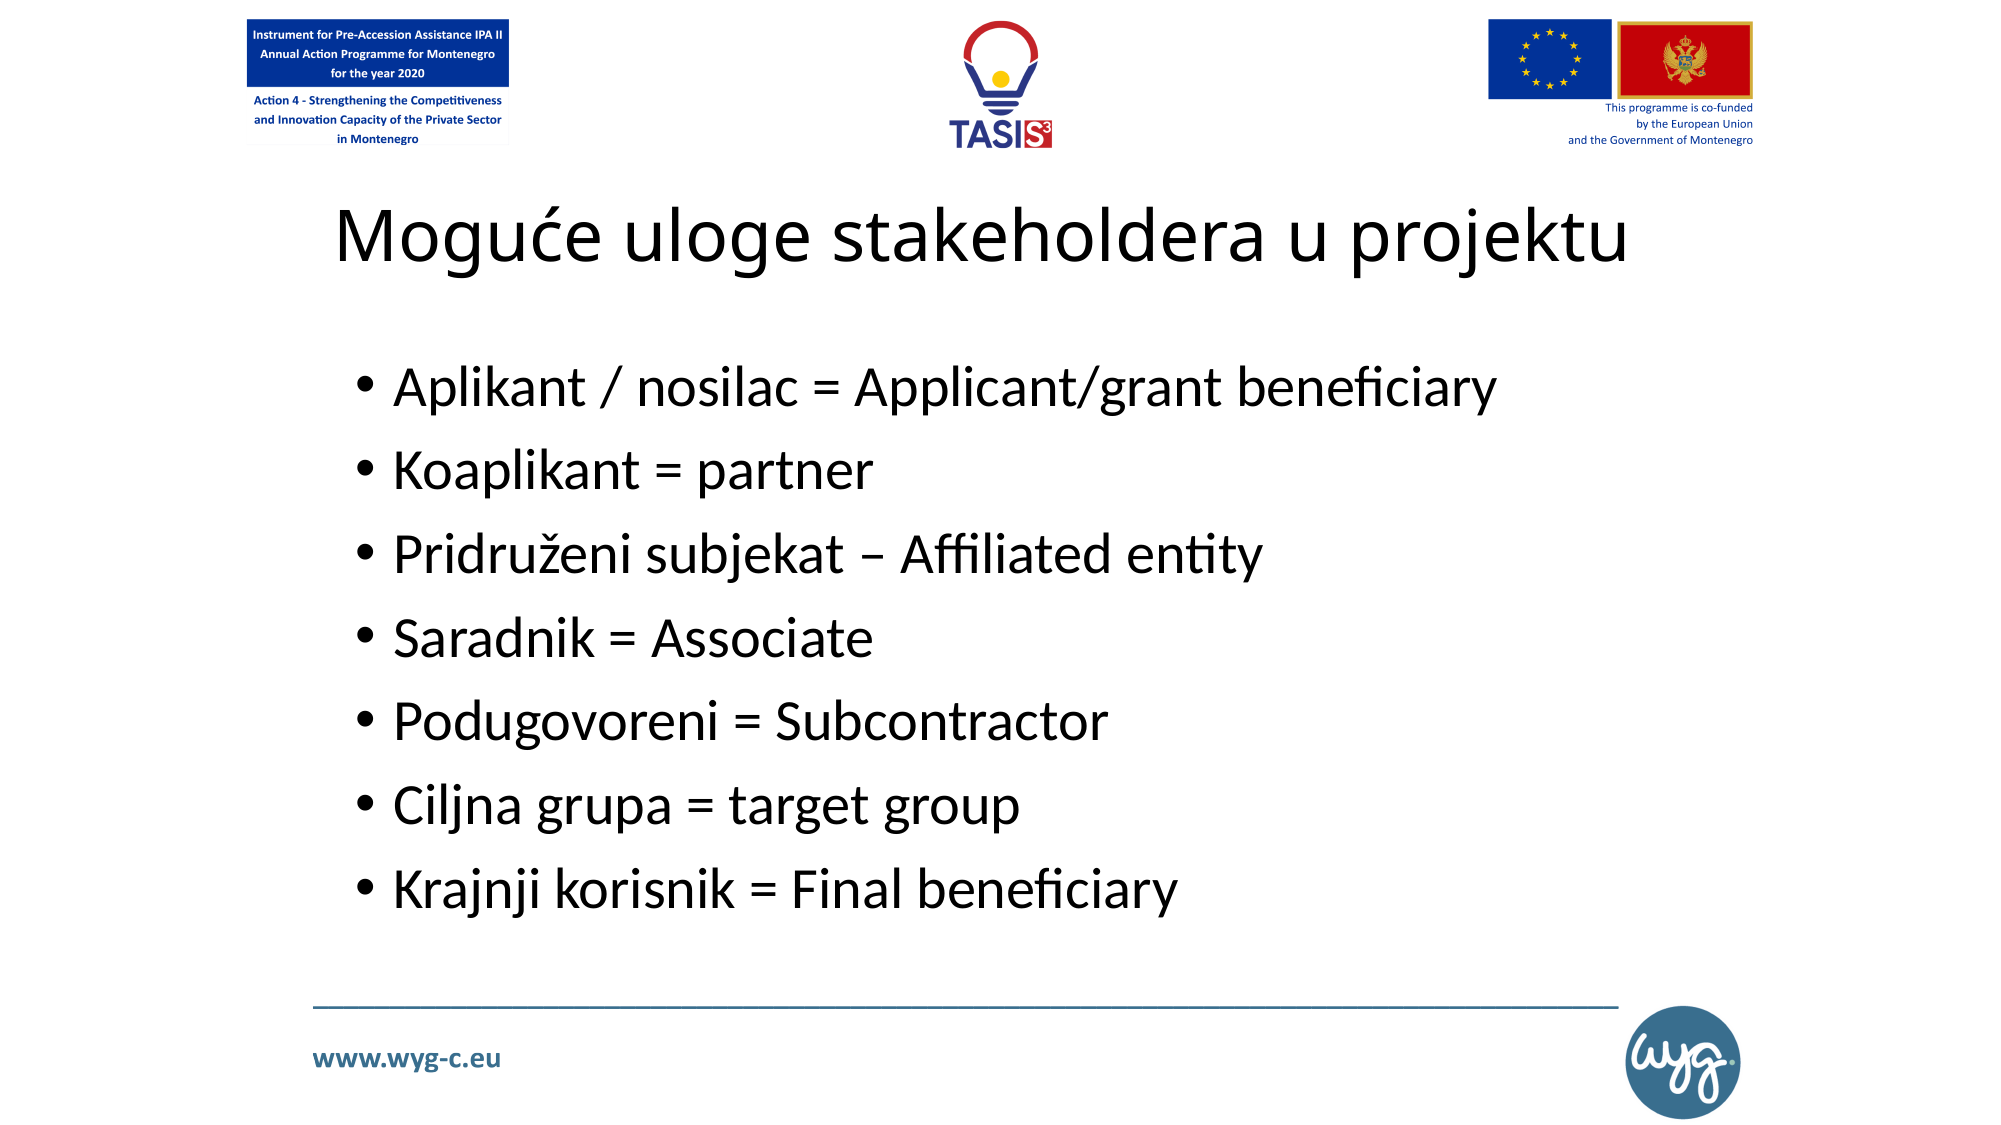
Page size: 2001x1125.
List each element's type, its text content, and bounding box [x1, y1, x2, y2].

picture [312, 1000, 1743, 1125]
picture [246, 19, 1753, 149]
title Moguće uloge stakeholdera u projektu [318, 185, 1675, 292]
list Aplikant / nosilac = Applicant/grant beneficiary Koaplikant = partner Pridruženi subjekat – Affiliated entity Saradnik = Associate Podugovoreni = Subcontractor Ciljna grupa = target group Krajnji korisnik = Final beneficiary [340, 348, 1675, 1004]
